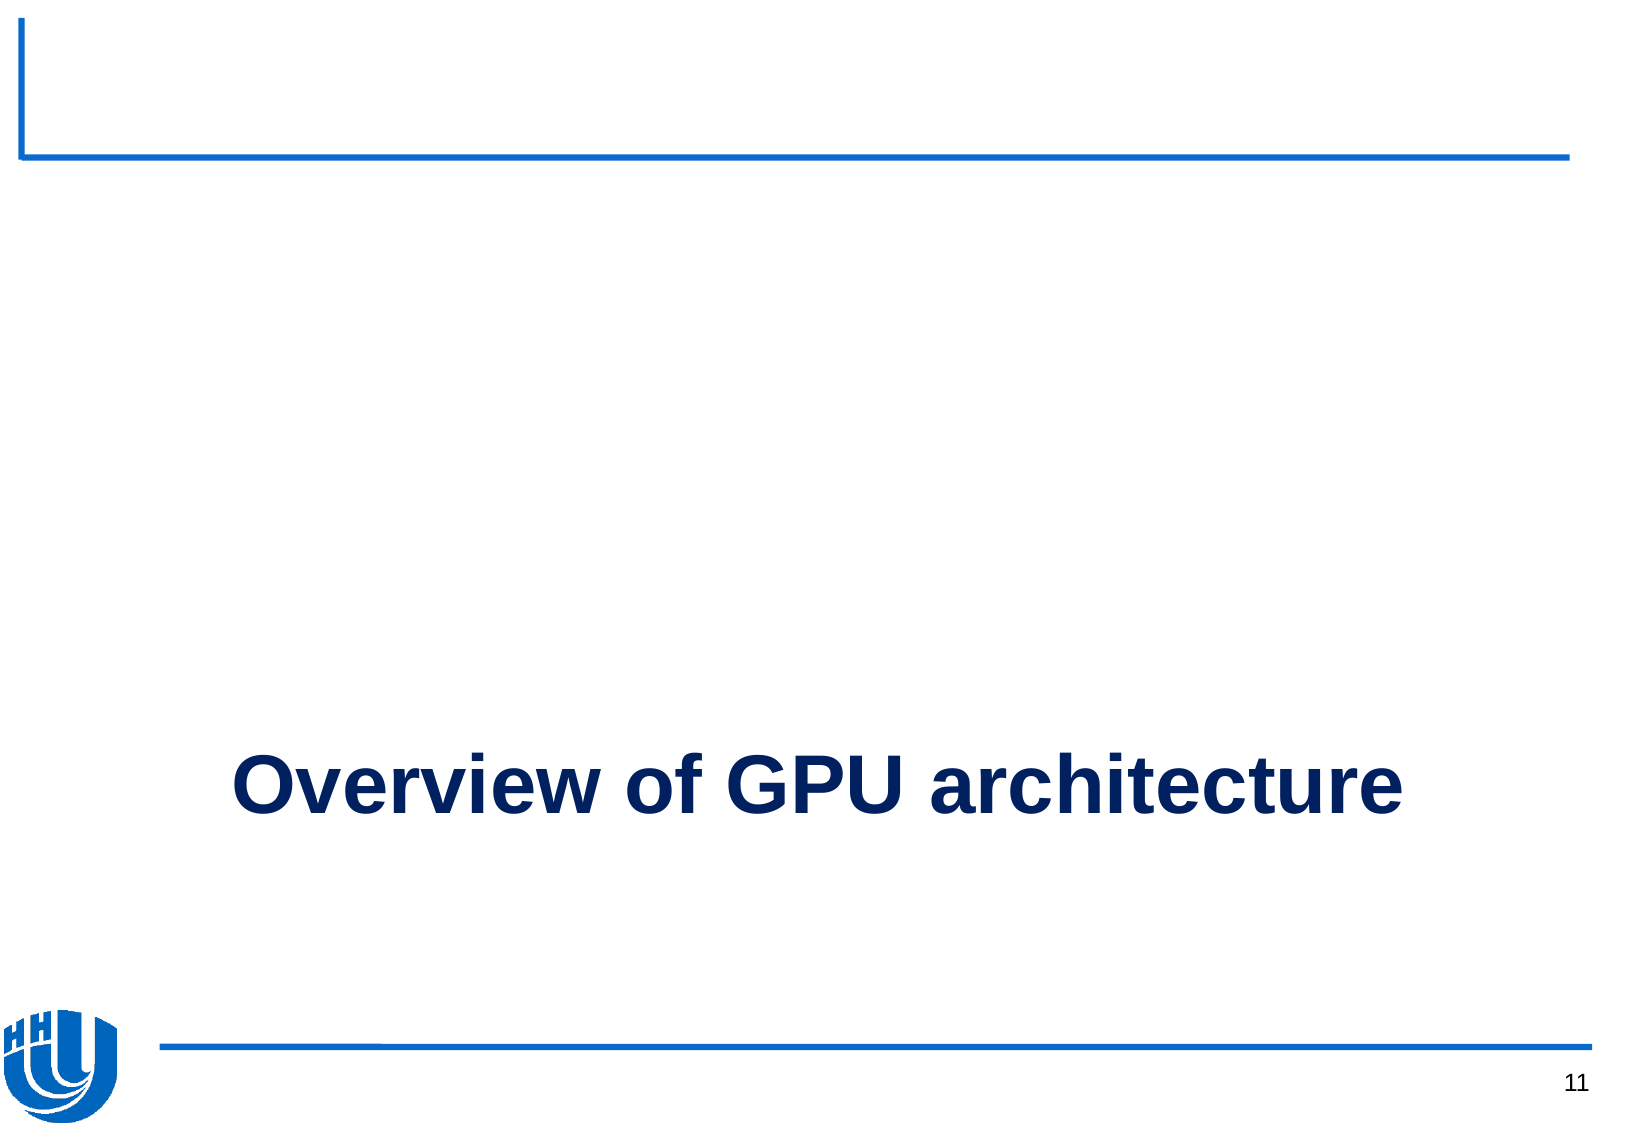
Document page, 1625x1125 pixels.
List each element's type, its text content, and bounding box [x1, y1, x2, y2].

picture [4, 1010, 117, 1123]
title Overview of GPU architecture [128, 722, 1509, 947]
